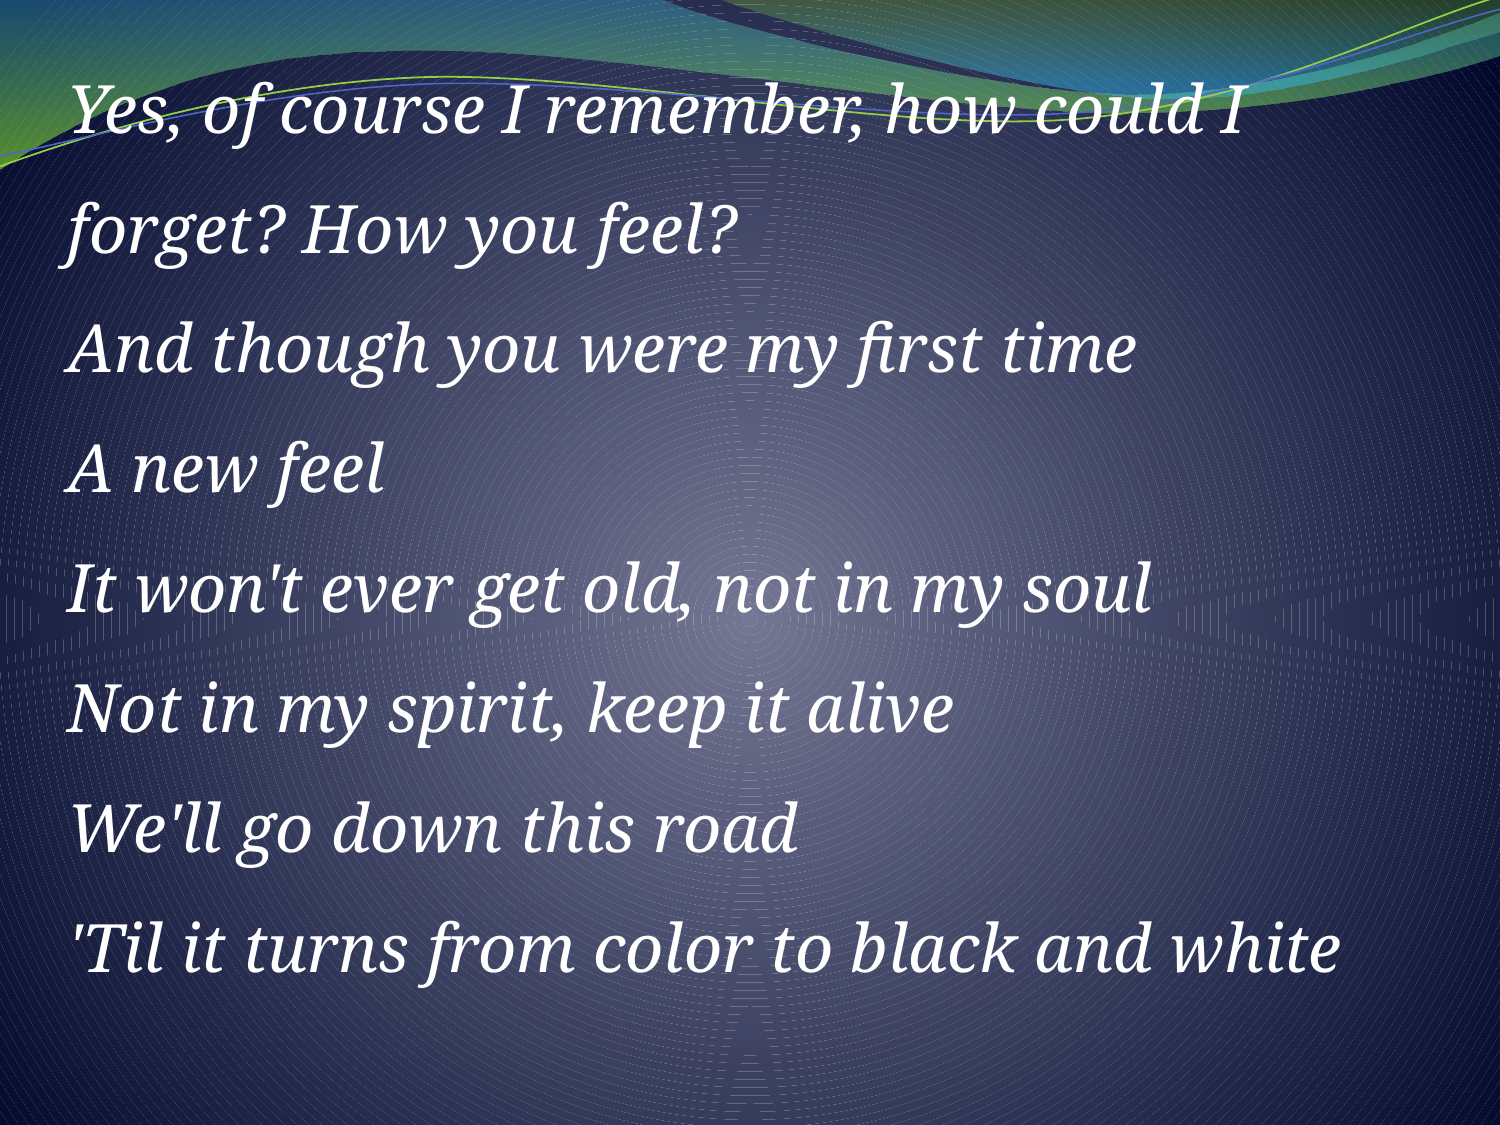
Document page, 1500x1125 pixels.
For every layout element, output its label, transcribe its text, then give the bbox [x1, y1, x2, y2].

text_box Yes, of course I remember, how could I forget? How you feel? And though you were my first time A new feel It won't ever get old, not in my soul Not in my spirit, keep it alive We'll go down this road 'Til it turns from color to black and white [53, 19, 1412, 994]
